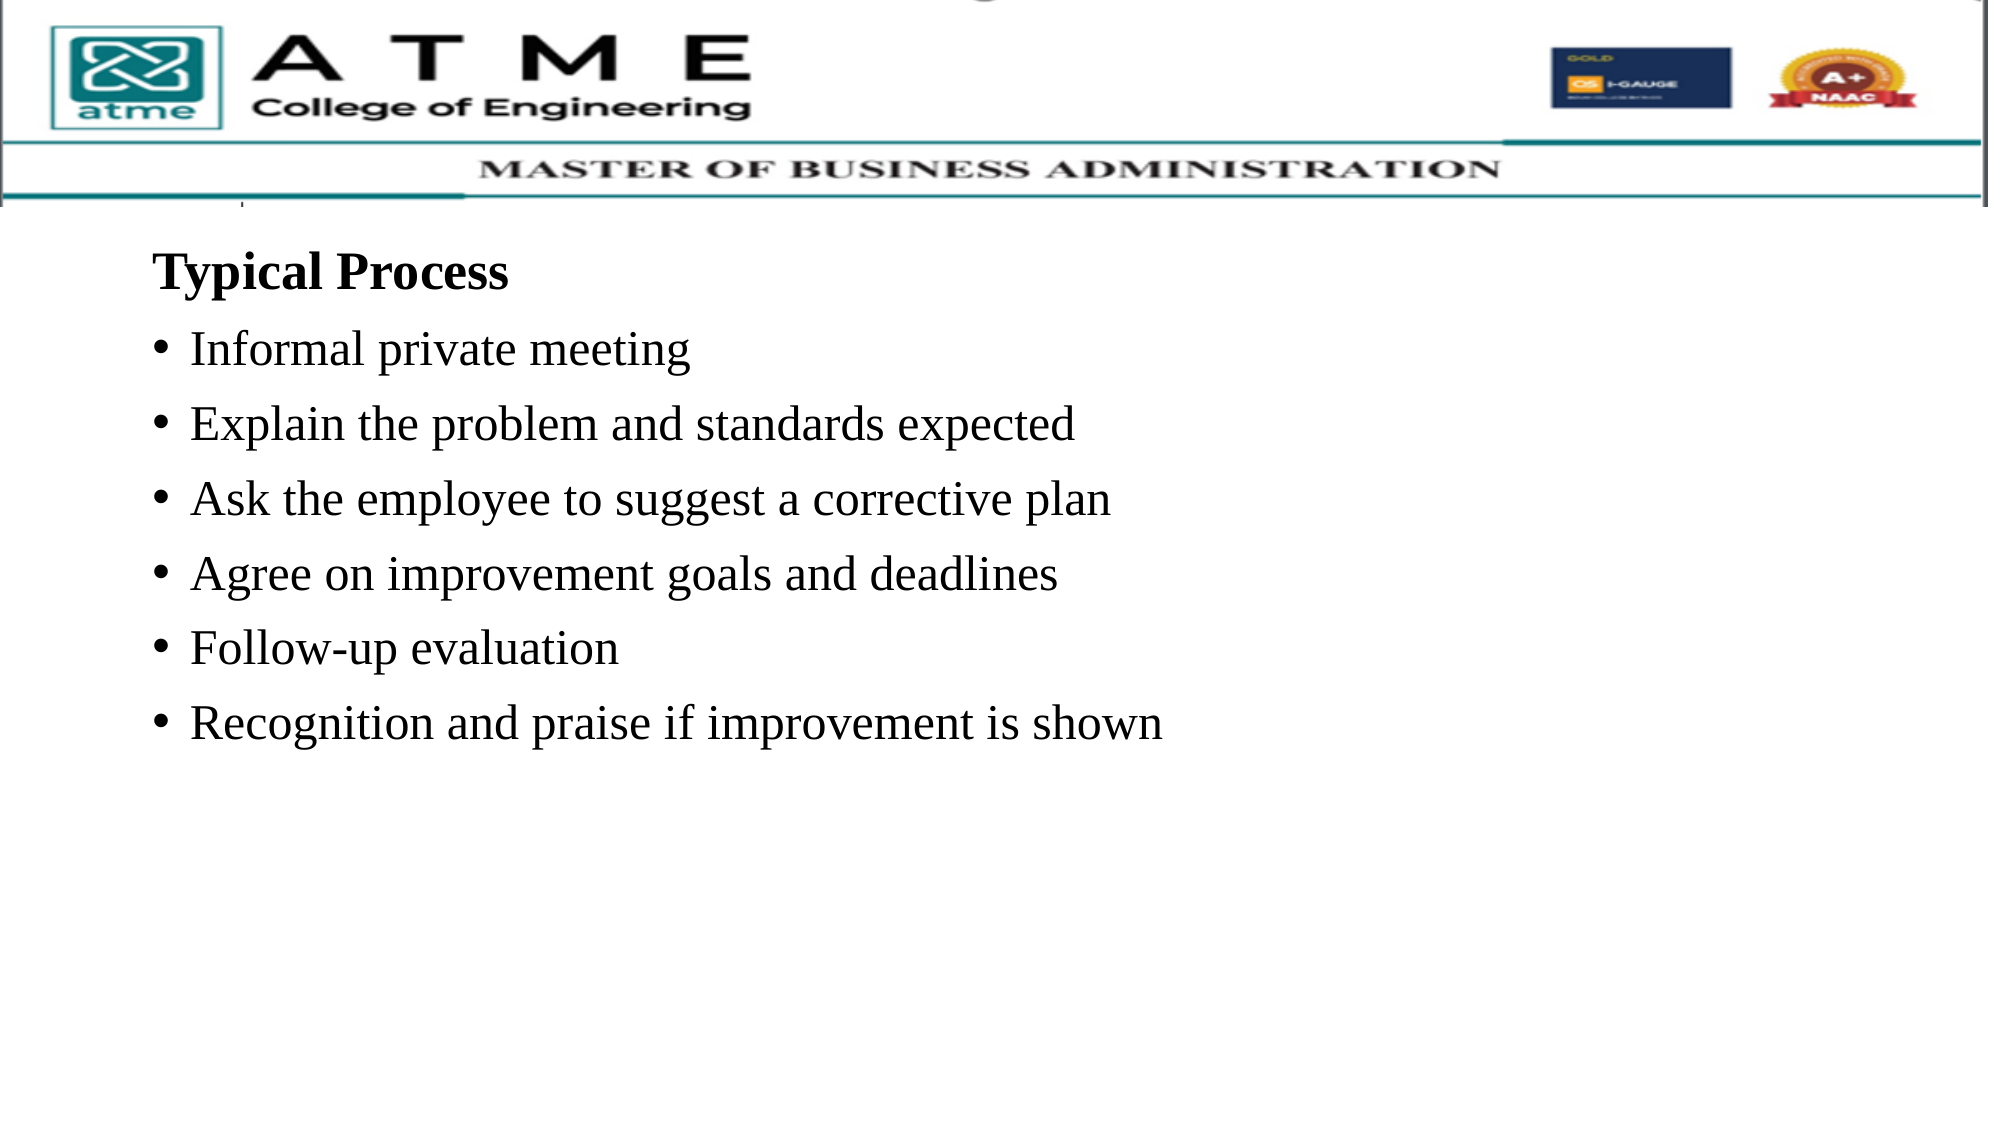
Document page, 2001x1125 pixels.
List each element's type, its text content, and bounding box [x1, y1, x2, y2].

list Typical Process Informal private meeting Explain the problem and standards expected Ask the employee to suggest a corrective plan Agree on improvement goals and deadlines Follow-up evaluation Recognition and praise if improvement is shown [137, 235, 1863, 1014]
picture [0, 0, 1988, 207]
